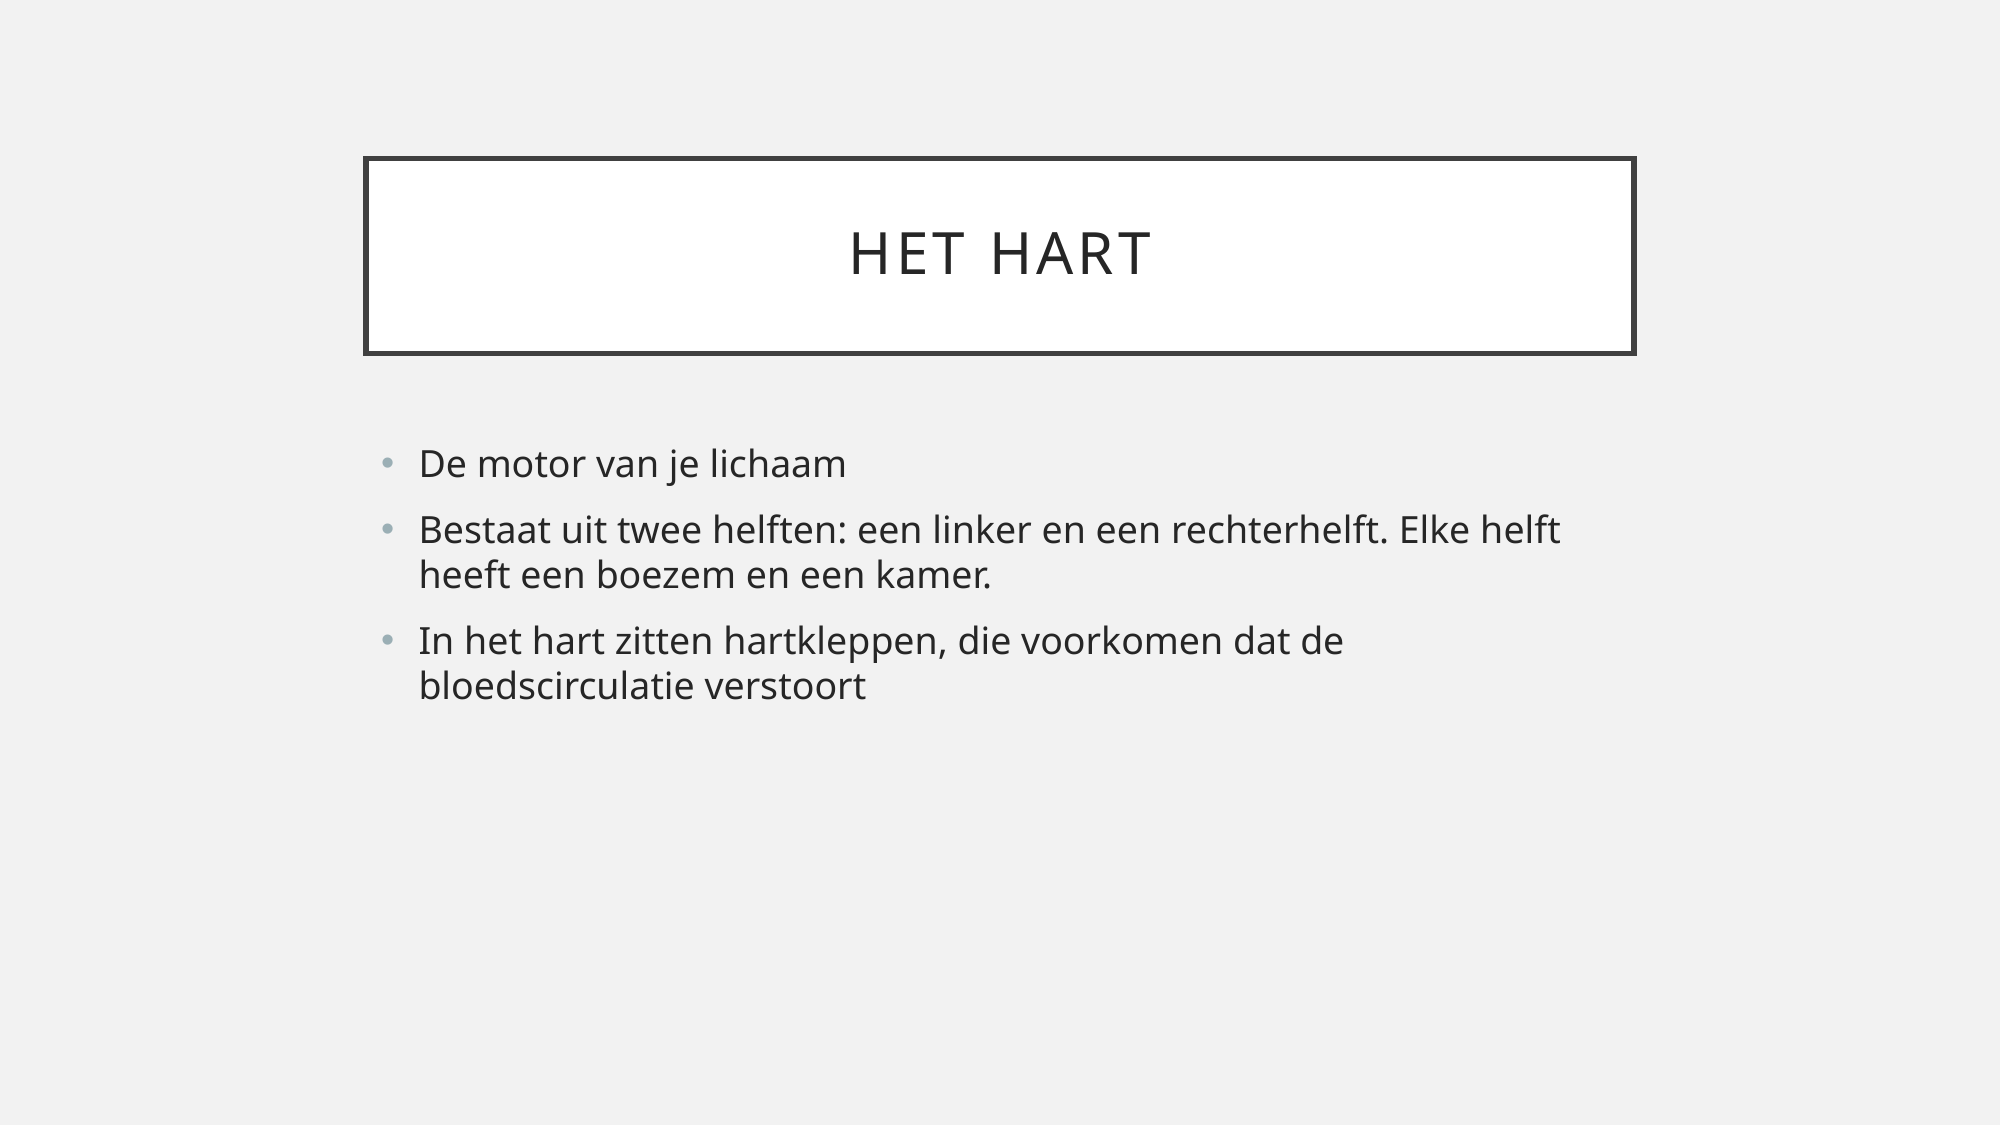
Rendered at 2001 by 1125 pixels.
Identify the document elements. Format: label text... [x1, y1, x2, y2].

list De motor van je lichaam Bestaat uit twee helften: een linker en een rechterhelft. Elke helft heeft een boezem en een kamer. In het hart zitten hartkleppen, die voorkomen dat de bloedscirculatie verstoort [366, 432, 1634, 942]
title Het hart [363, 156, 1637, 356]
